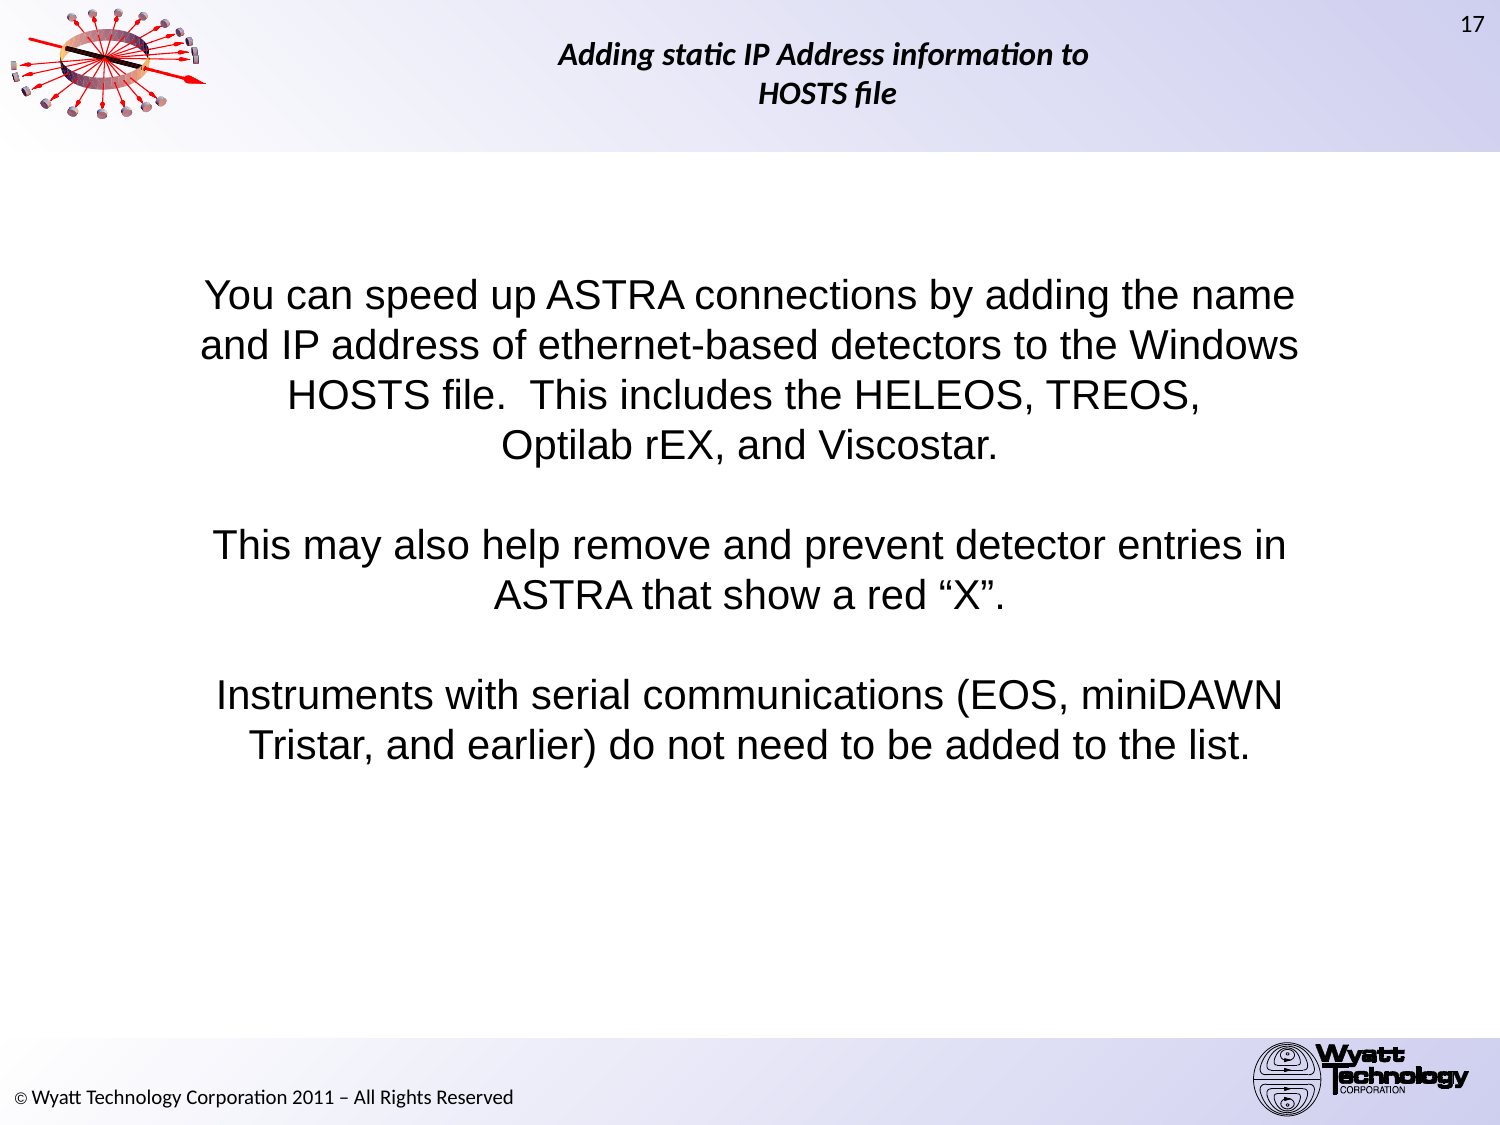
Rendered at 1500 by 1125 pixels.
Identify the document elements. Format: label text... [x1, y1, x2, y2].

title Adding static IP Address information to HOSTS file [217, 25, 1438, 120]
text_box You can speed up ASTRA connections by adding the name and IP address of ethernet-based detectors to the Windows HOSTS file. This includes the HELEOS, TREOS, Optilab rEX, and Viscostar. This may also help remove and prevent detector entries in ASTRA that show a red “X”. Instruments with serial communications (EOS, miniDAWN Tristar, and earlier) do not need to be added to the list. [185, 260, 1315, 776]
